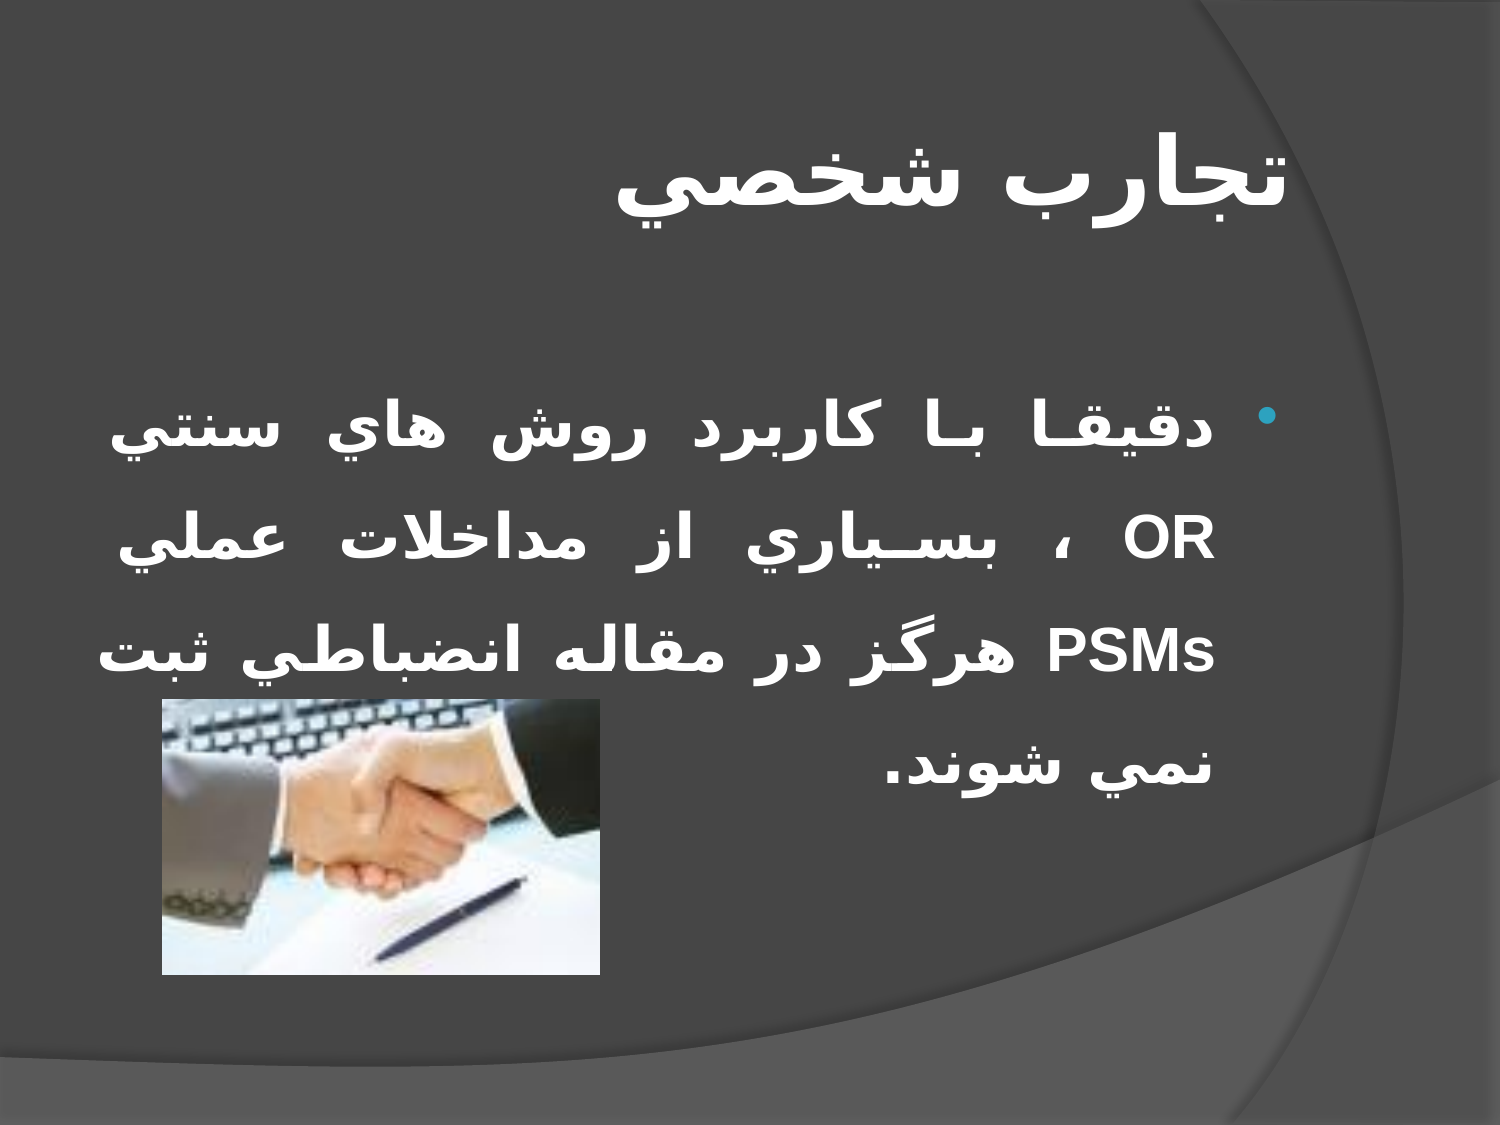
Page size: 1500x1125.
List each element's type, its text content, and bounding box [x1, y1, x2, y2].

picture [162, 699, 601, 975]
list دقيقا با كاربرد روش هاي سنتي OR ، بسياري از مداخلات عملي PSMs هرگز در مقاله انضباطي ثبت نمي شوند. [75, 262, 1300, 1005]
title تجارب شخصي [75, 45, 1300, 233]
